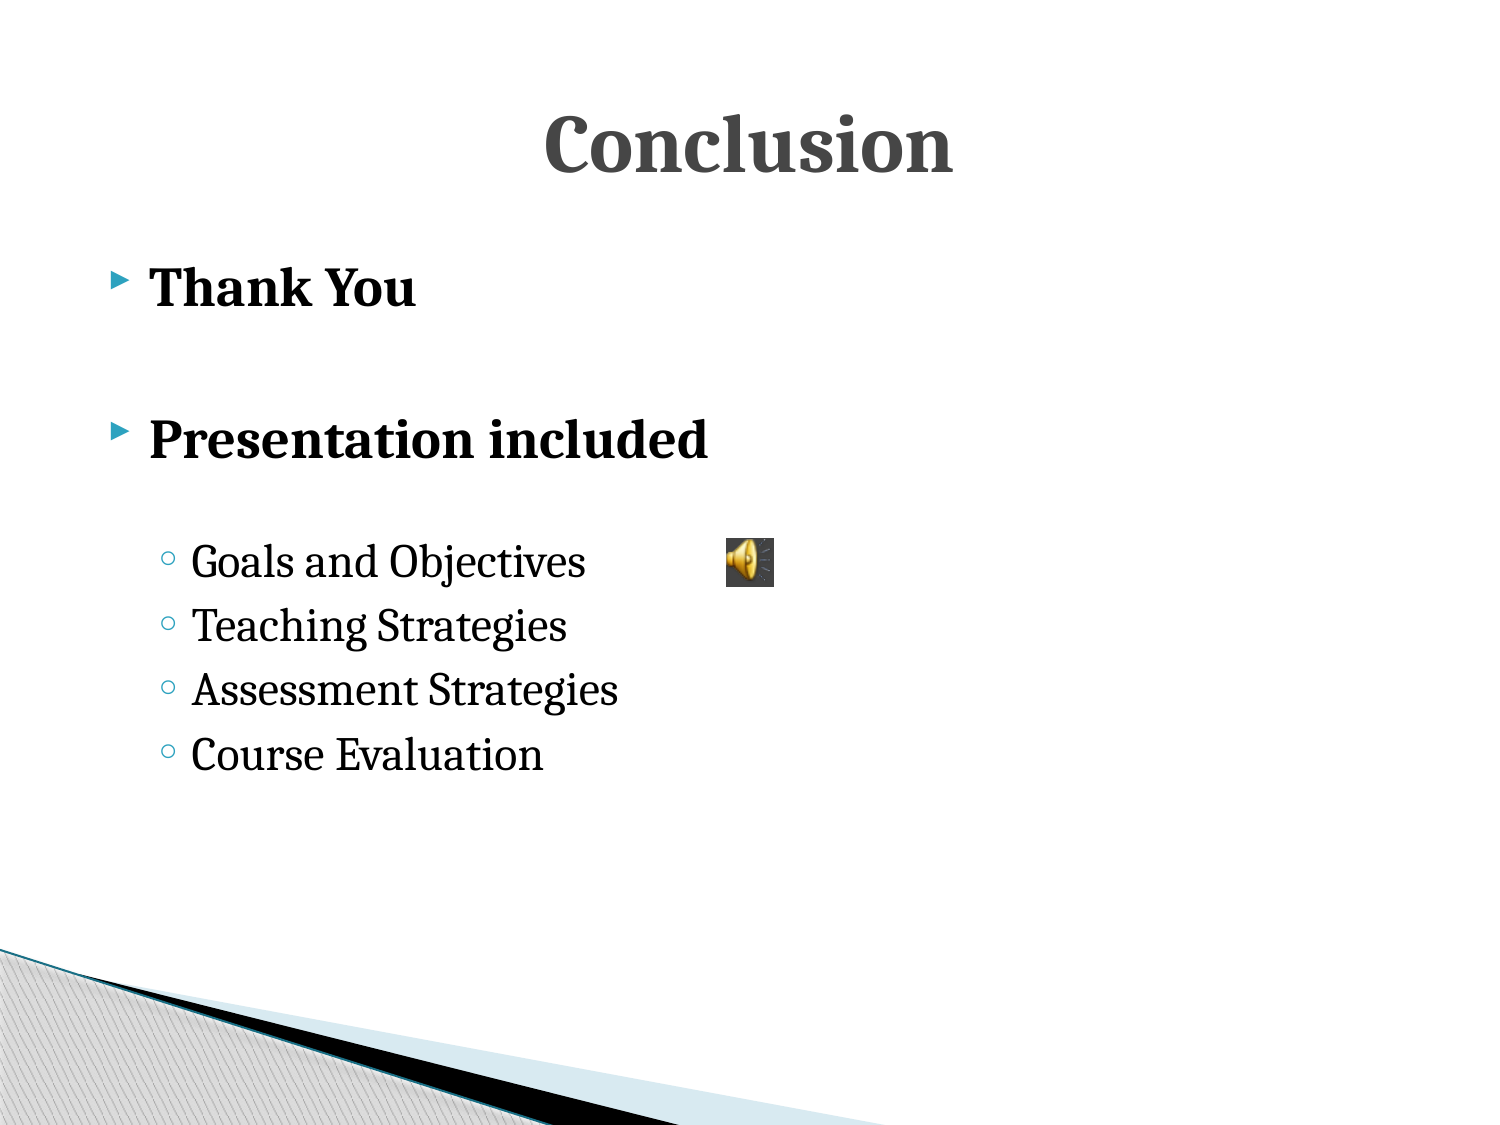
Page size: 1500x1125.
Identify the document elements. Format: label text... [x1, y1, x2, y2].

picture [724, 537, 776, 588]
list Thank You Presentation included Goals and Objectives Teaching Strategies Assessment Strategies Course Evaluation [75, 243, 1425, 986]
title Conclusion [75, 45, 1425, 233]
